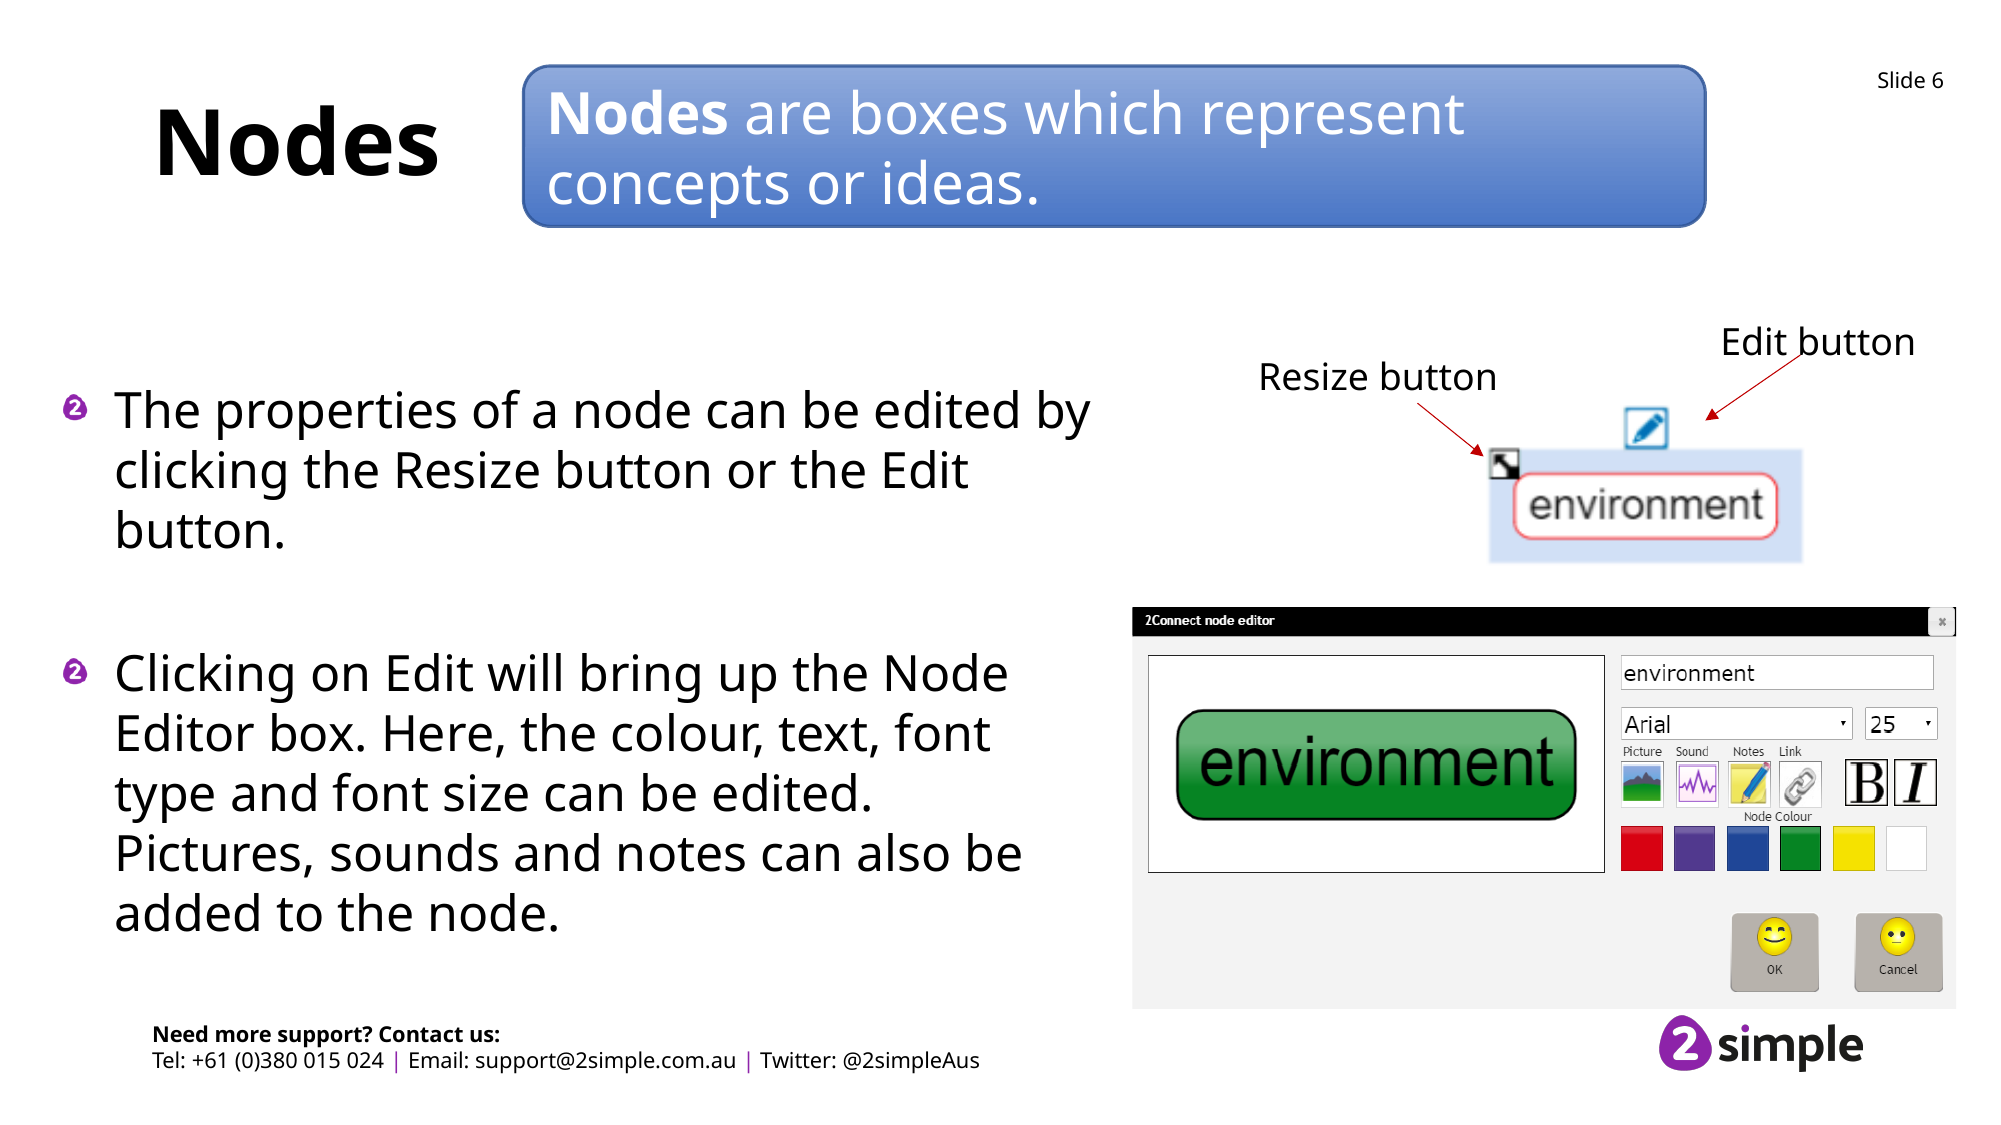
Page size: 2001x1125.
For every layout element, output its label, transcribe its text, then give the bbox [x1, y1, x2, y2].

title Nodes [137, 59, 1863, 232]
text_box Slide 6 [1862, 59, 1976, 101]
text_box Nodes are boxes which represent concepts or ideas. [522, 64, 1707, 228]
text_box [43, 310, 1945, 570]
text_box Need more support? Contact us: Tel: +61 (0)380 015 024 | Email: support@2simple.com.au | Twitter: @2simpleAus [137, 1013, 1863, 1081]
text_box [43, 607, 1956, 1009]
picture [1659, 1015, 1863, 1073]
